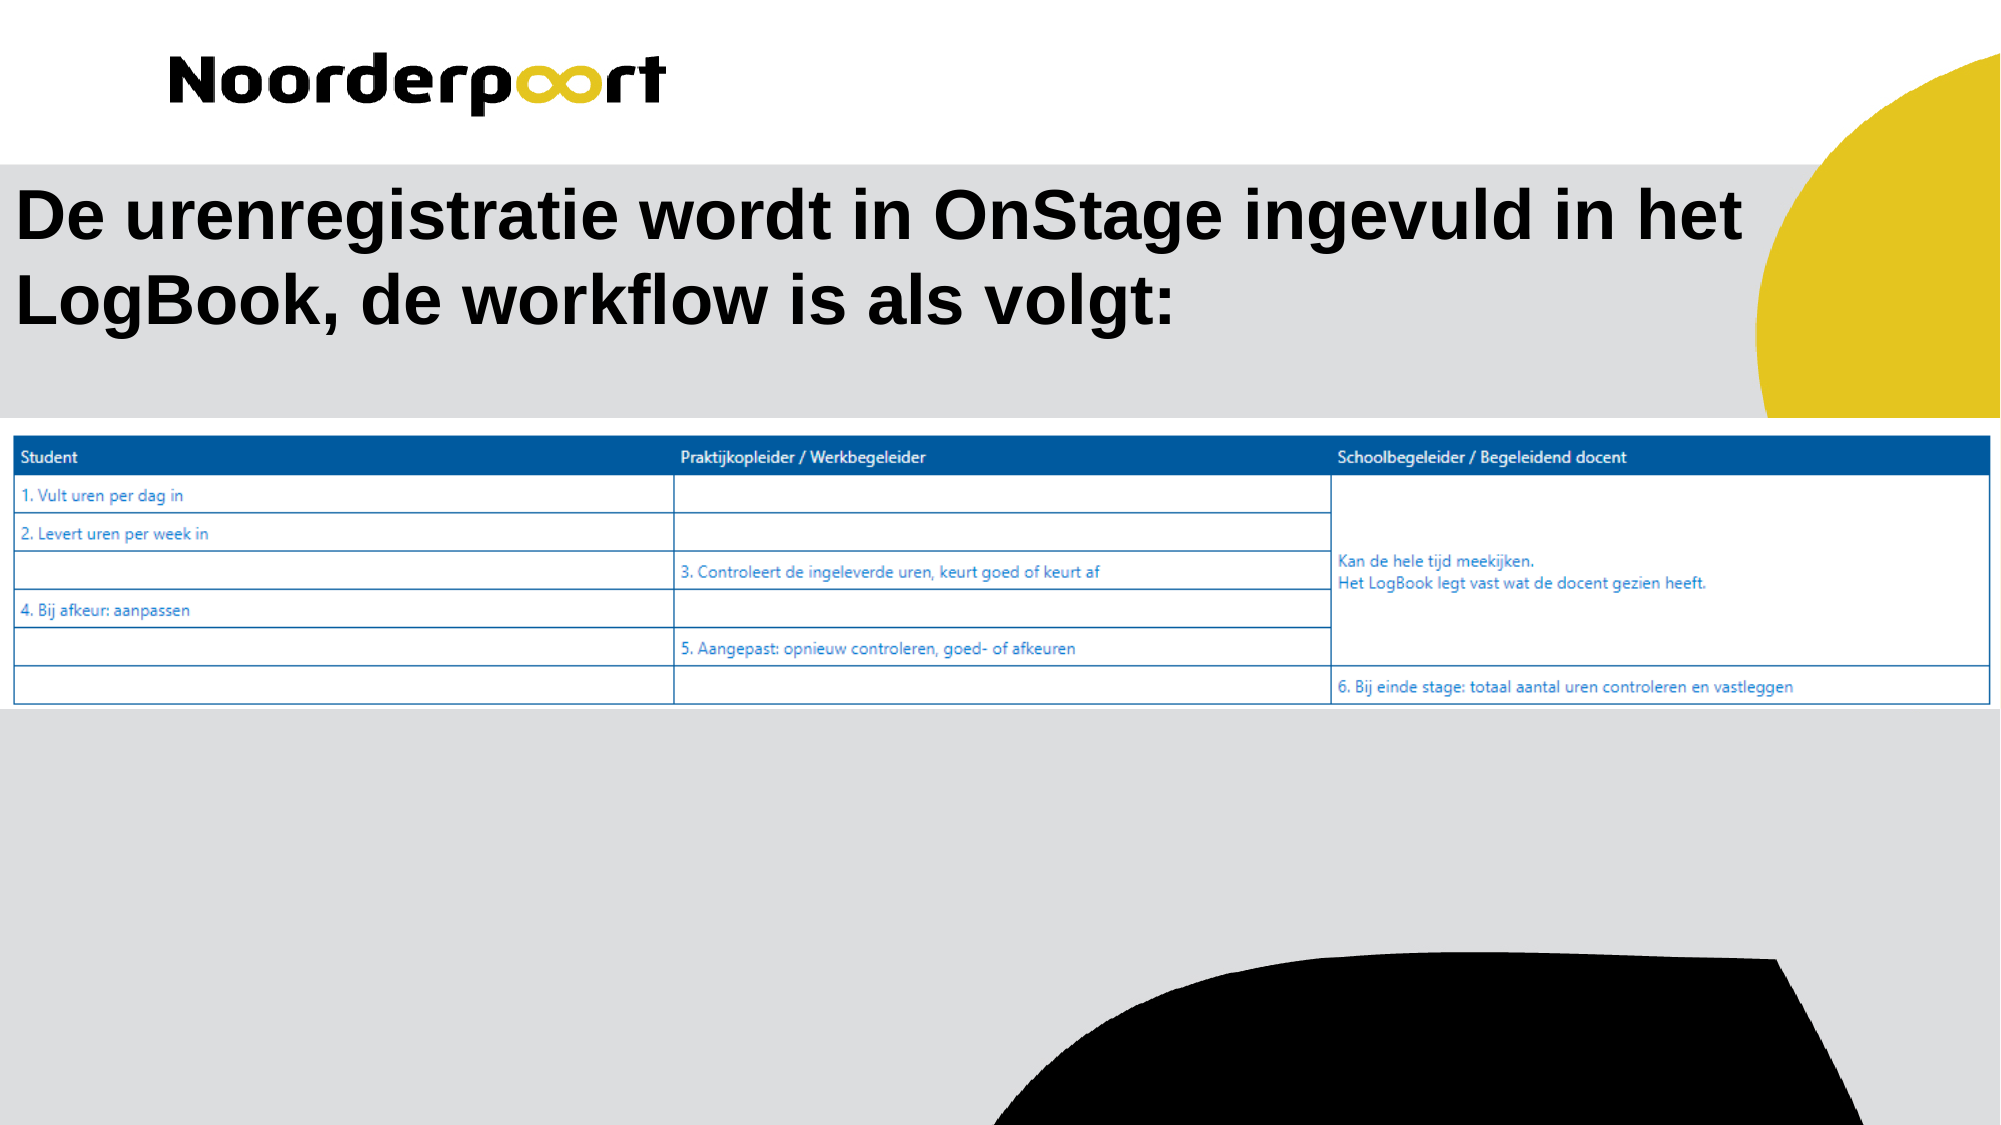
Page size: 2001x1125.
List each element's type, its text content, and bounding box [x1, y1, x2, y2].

picture [0, 0, 2001, 1125]
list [0, 418, 2000, 709]
title De urenregistratie wordt in OnStage ingevuld in het LogBook, de workflow is als volgt: [0, 200, 1962, 307]
